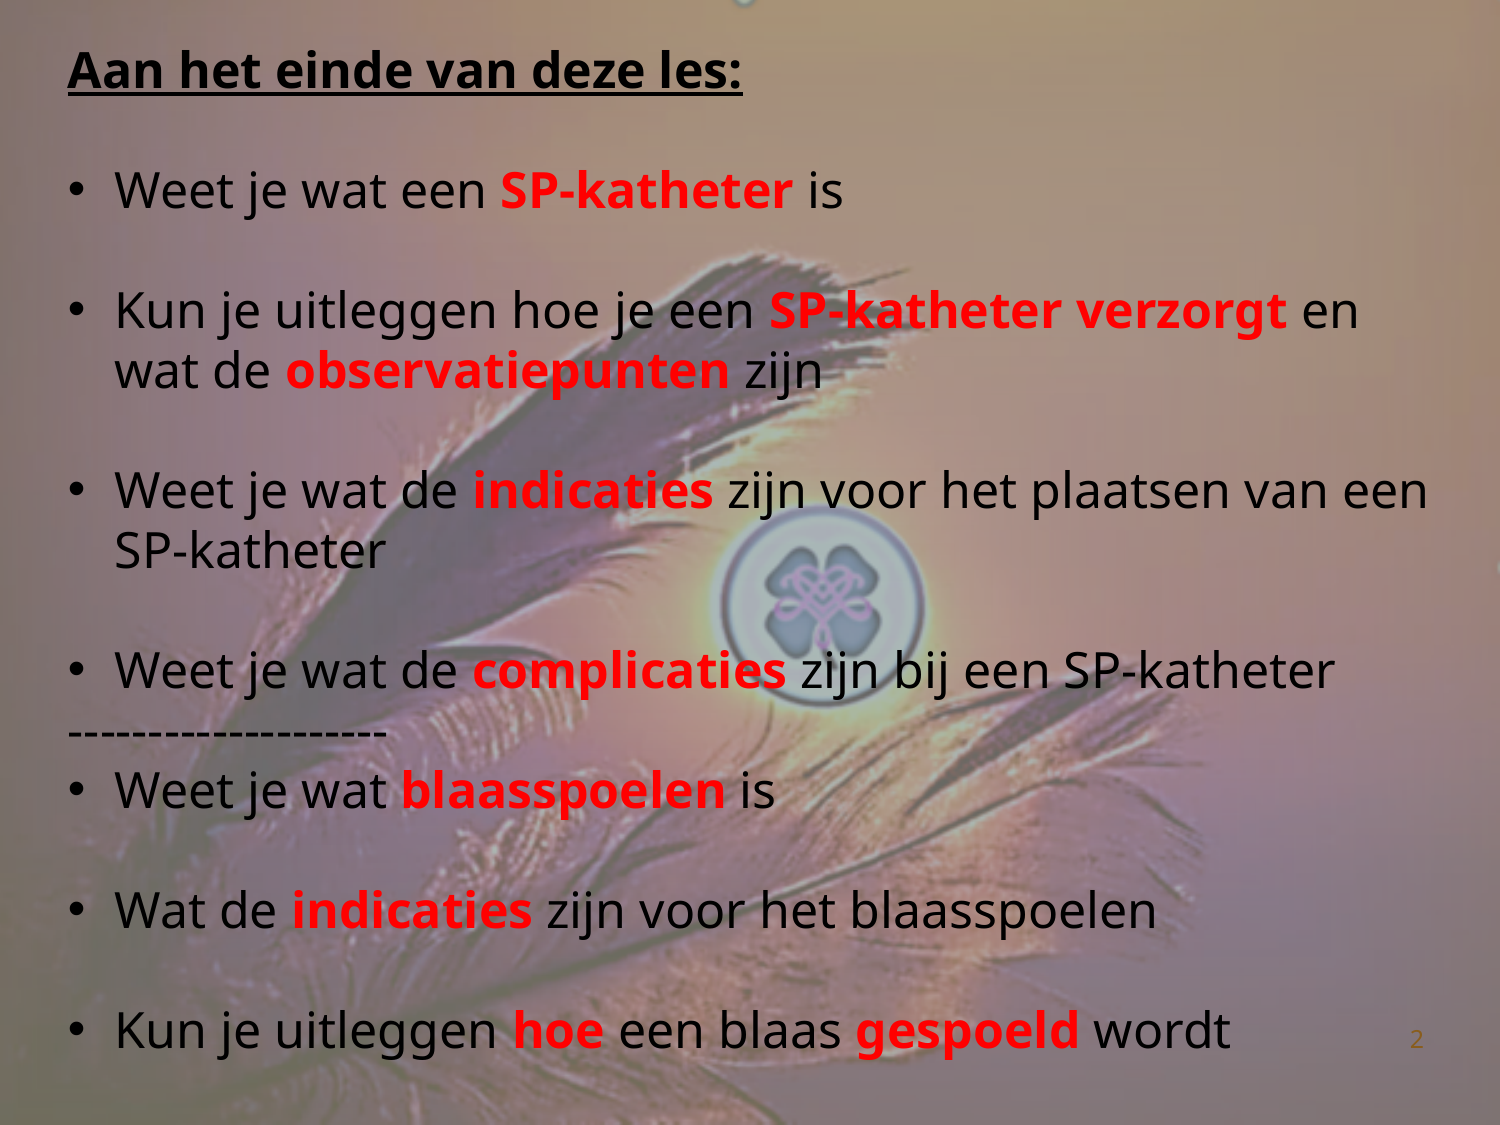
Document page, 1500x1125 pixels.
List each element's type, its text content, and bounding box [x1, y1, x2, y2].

text_box Aan het einde van deze les: Weet je wat een SP-katheter is Kun je uitleggen hoe je een SP-katheter verzorgt en wat de observatiepunten zijn Weet je wat de indicaties zijn voor het plaatsen van een SP-katheter Weet je wat de complicaties zijn bij een SP-katheter -------------------- Weet je wat blaasspoelen is Wat de indicaties zijn voor het blaasspoelen Kun je uitleggen hoe een blaas gespoeld wordt [53, 30, 1447, 1066]
slide_number 2 [1089, 1010, 1440, 1071]
